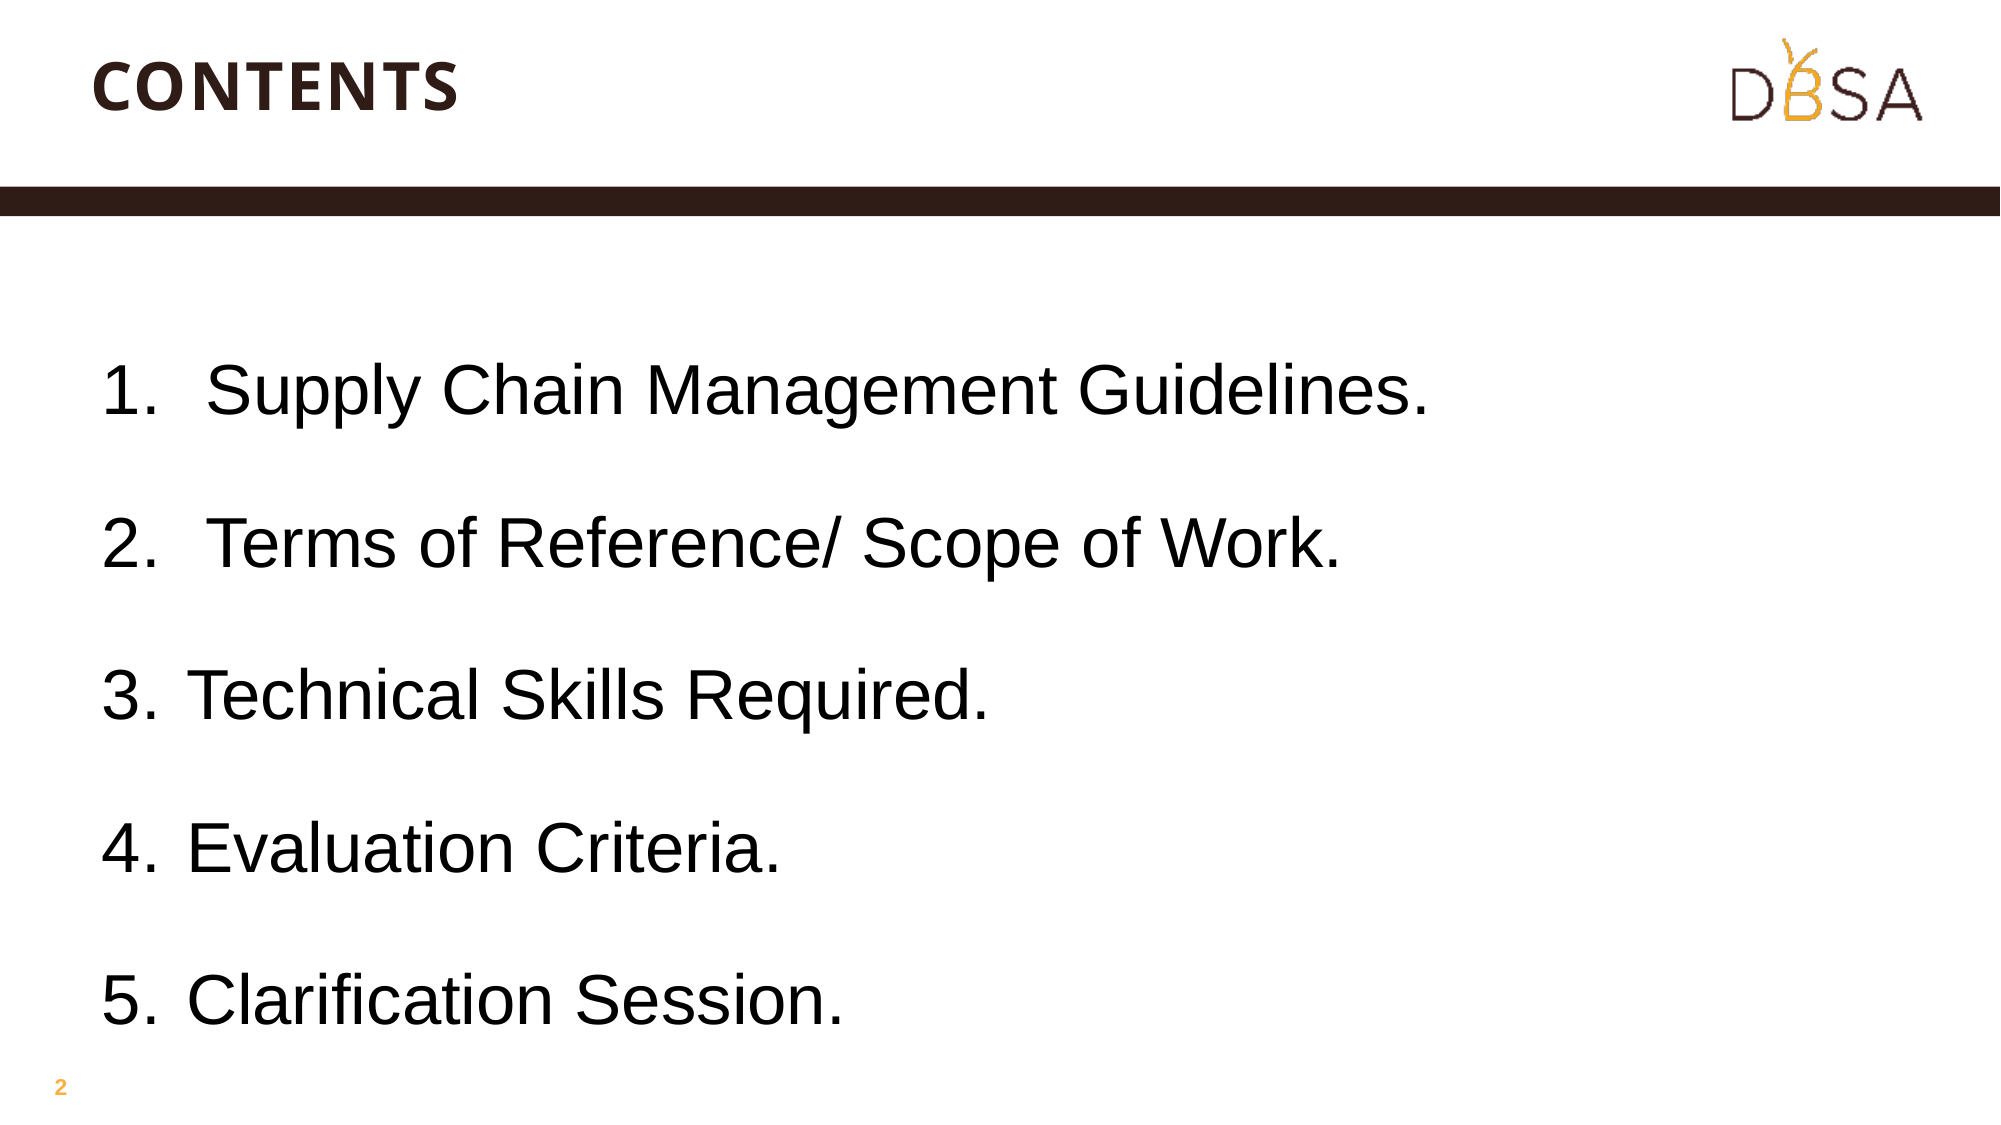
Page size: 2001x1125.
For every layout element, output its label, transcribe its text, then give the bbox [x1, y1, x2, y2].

picture [1681, 17, 1974, 124]
text_box 2 [6, 1065, 116, 1119]
title CONTENTS [78, 54, 1258, 131]
text_box Supply Chain Management Guidelines. Terms of Reference/ Scope of Work. Technical Skills Required. Evaluation Criteria. Clarification Session. [45, 252, 1945, 1085]
